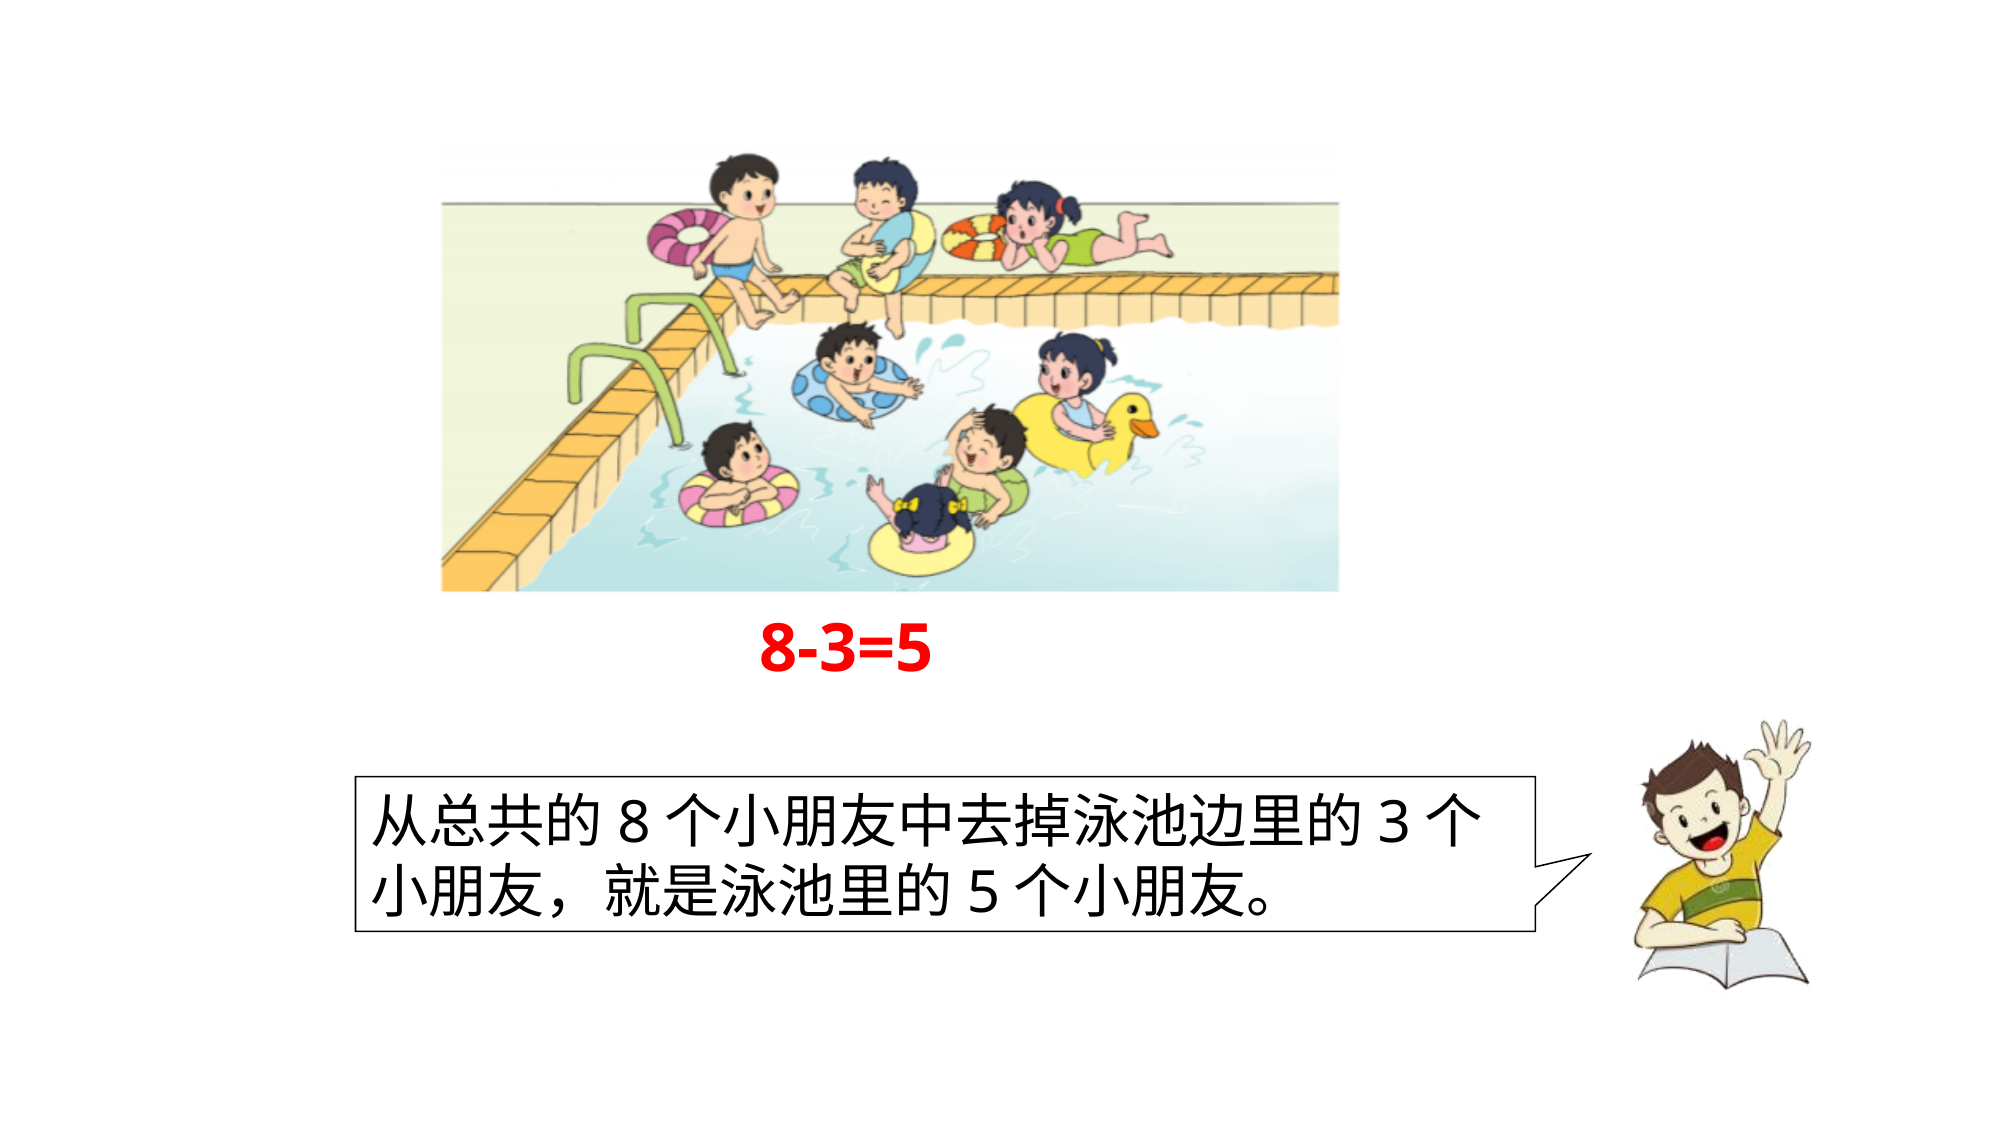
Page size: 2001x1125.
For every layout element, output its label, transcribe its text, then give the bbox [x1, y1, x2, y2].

text_box 8-3=5 [745, 598, 1146, 693]
picture [436, 129, 1345, 598]
picture [1608, 693, 1832, 1017]
text_box 从总共的8个小朋友中去掉泳池边里的3个小朋友，就是泳池里的5个小朋友。 [355, 776, 1590, 932]
